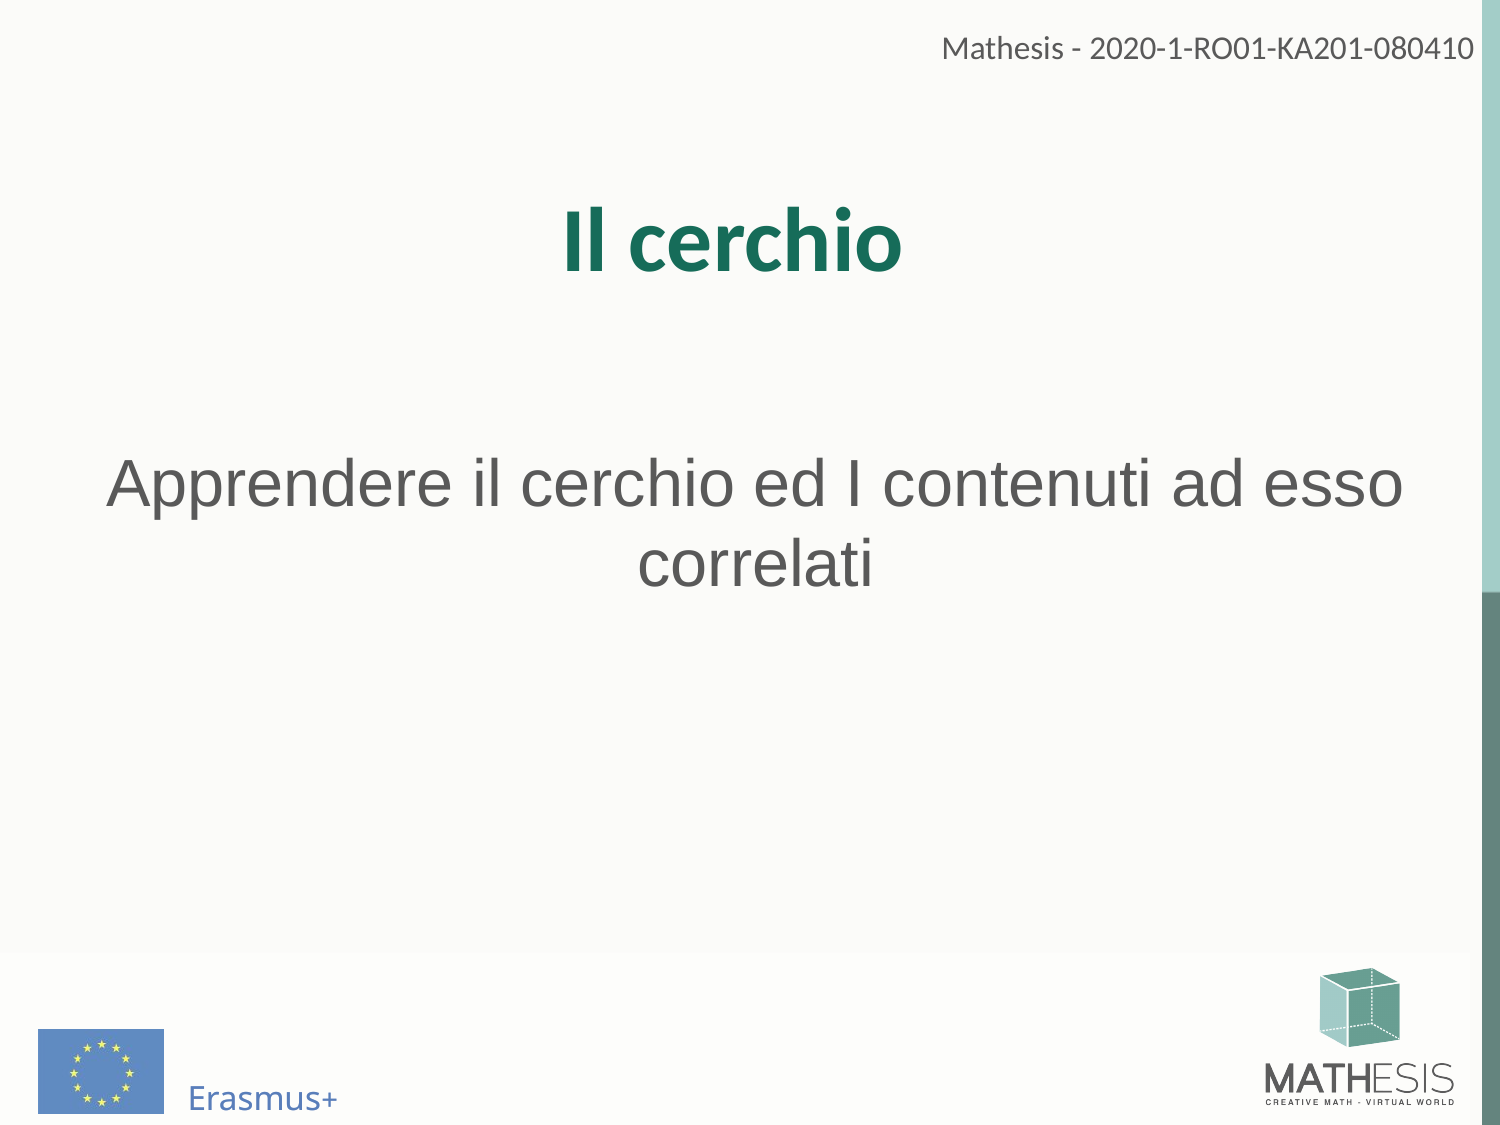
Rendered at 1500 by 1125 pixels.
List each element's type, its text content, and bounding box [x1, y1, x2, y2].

subtitle Apprendere il cerchio ed I contenuti ad esso correlati [53, 432, 1459, 721]
title Il cerchio [53, 172, 1412, 414]
